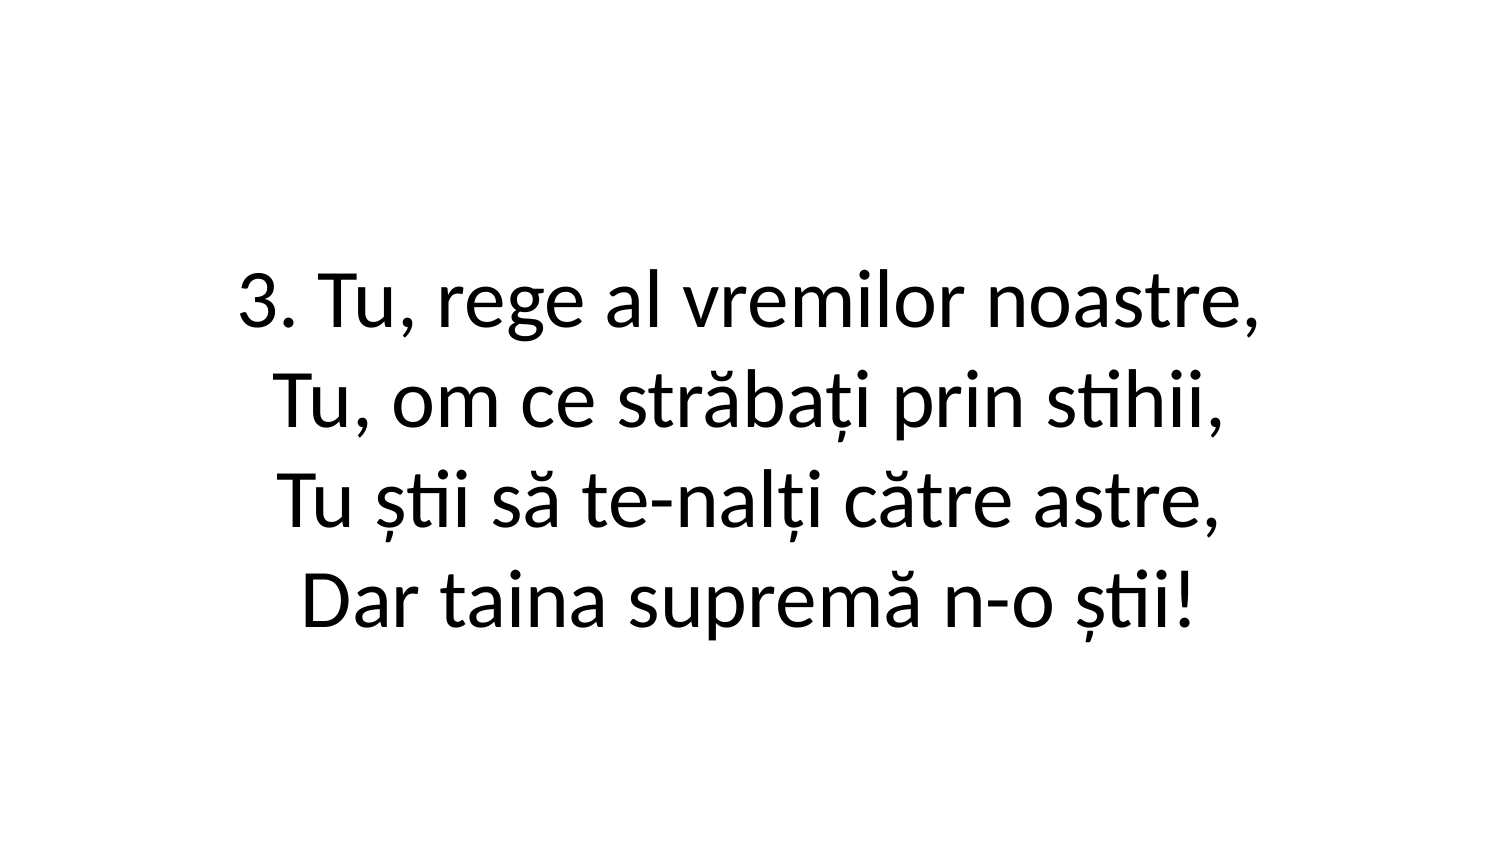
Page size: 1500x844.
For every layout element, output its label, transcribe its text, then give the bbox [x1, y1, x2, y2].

text_box 3. Tu, rege al vremilor noastre, Tu, om ce străbați prin stihii, Tu știi să te-nalți către astre, Dar taina supremă n-o știi! [221, 192, 1279, 652]
